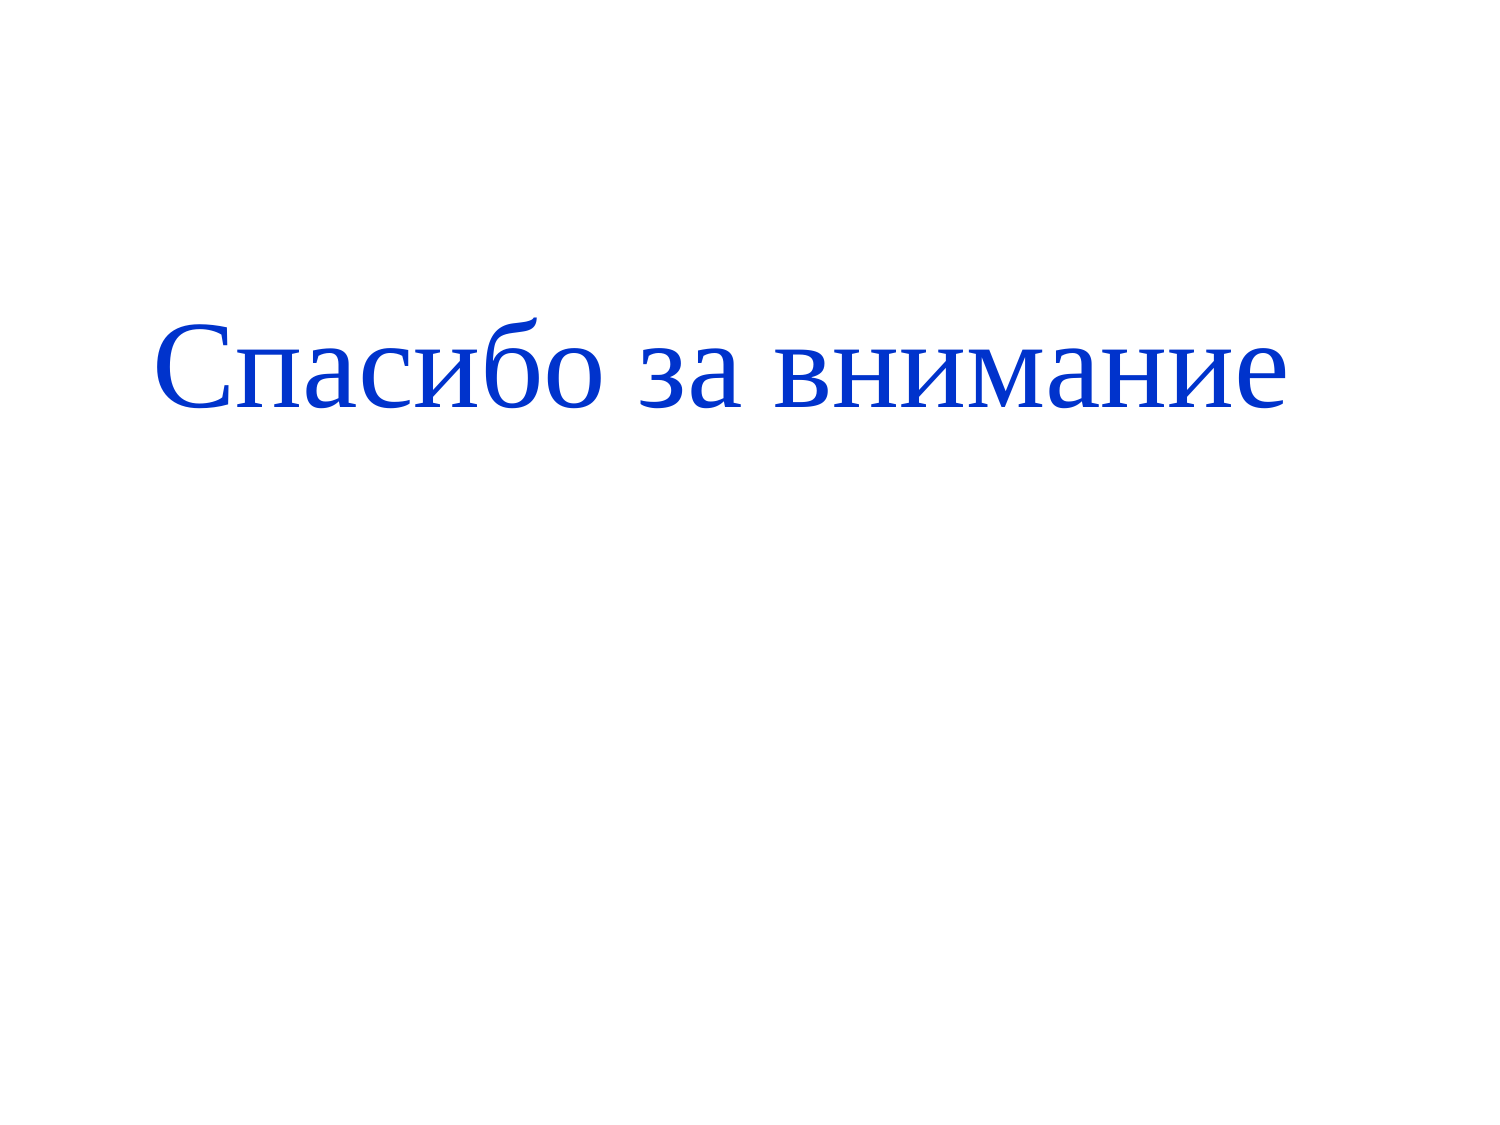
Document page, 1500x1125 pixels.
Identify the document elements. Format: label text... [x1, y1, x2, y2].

list Спасибо за внимание [137, 275, 1363, 1005]
